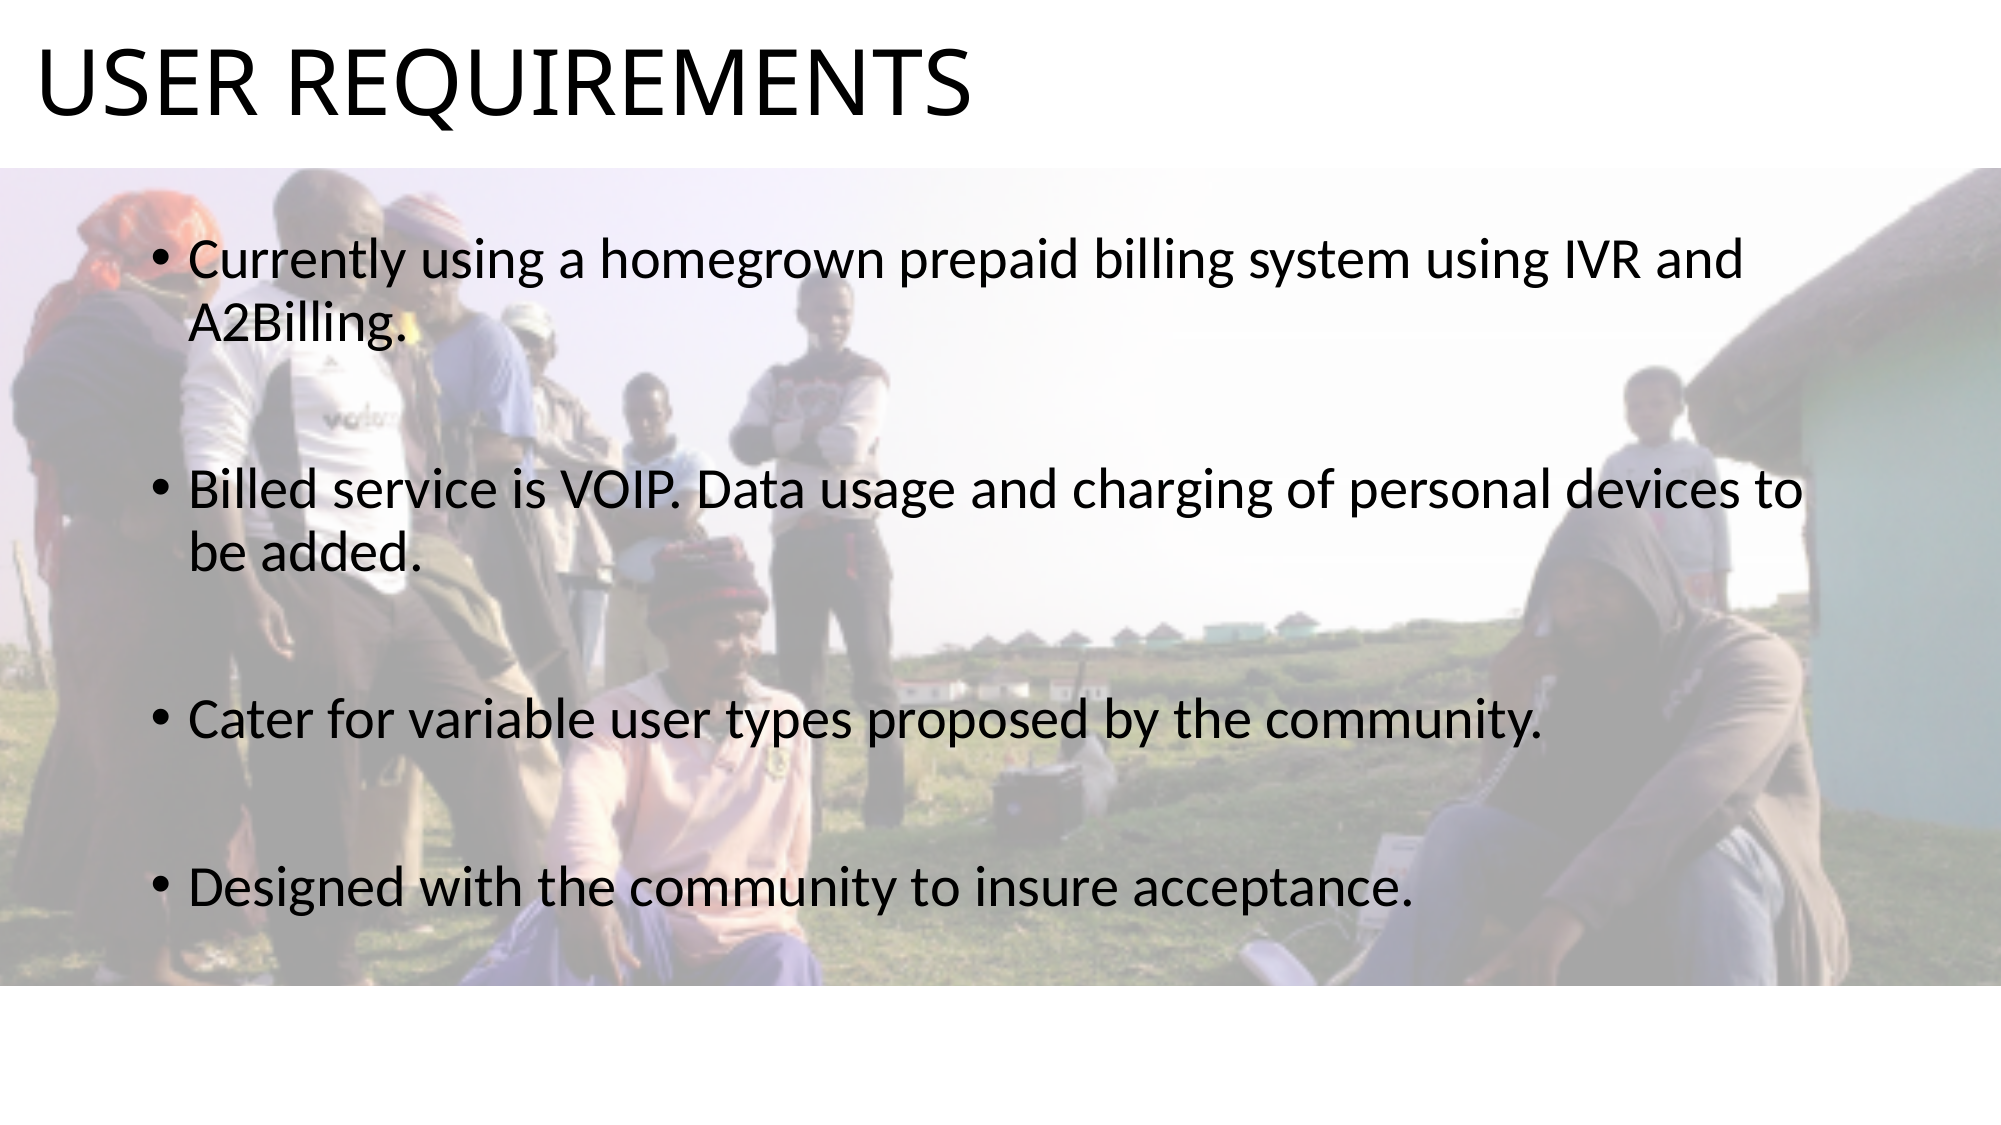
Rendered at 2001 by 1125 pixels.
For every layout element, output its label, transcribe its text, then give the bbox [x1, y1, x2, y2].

title USER REQUIREMENTS [19, 0, 1745, 168]
picture [0, 168, 2000, 986]
